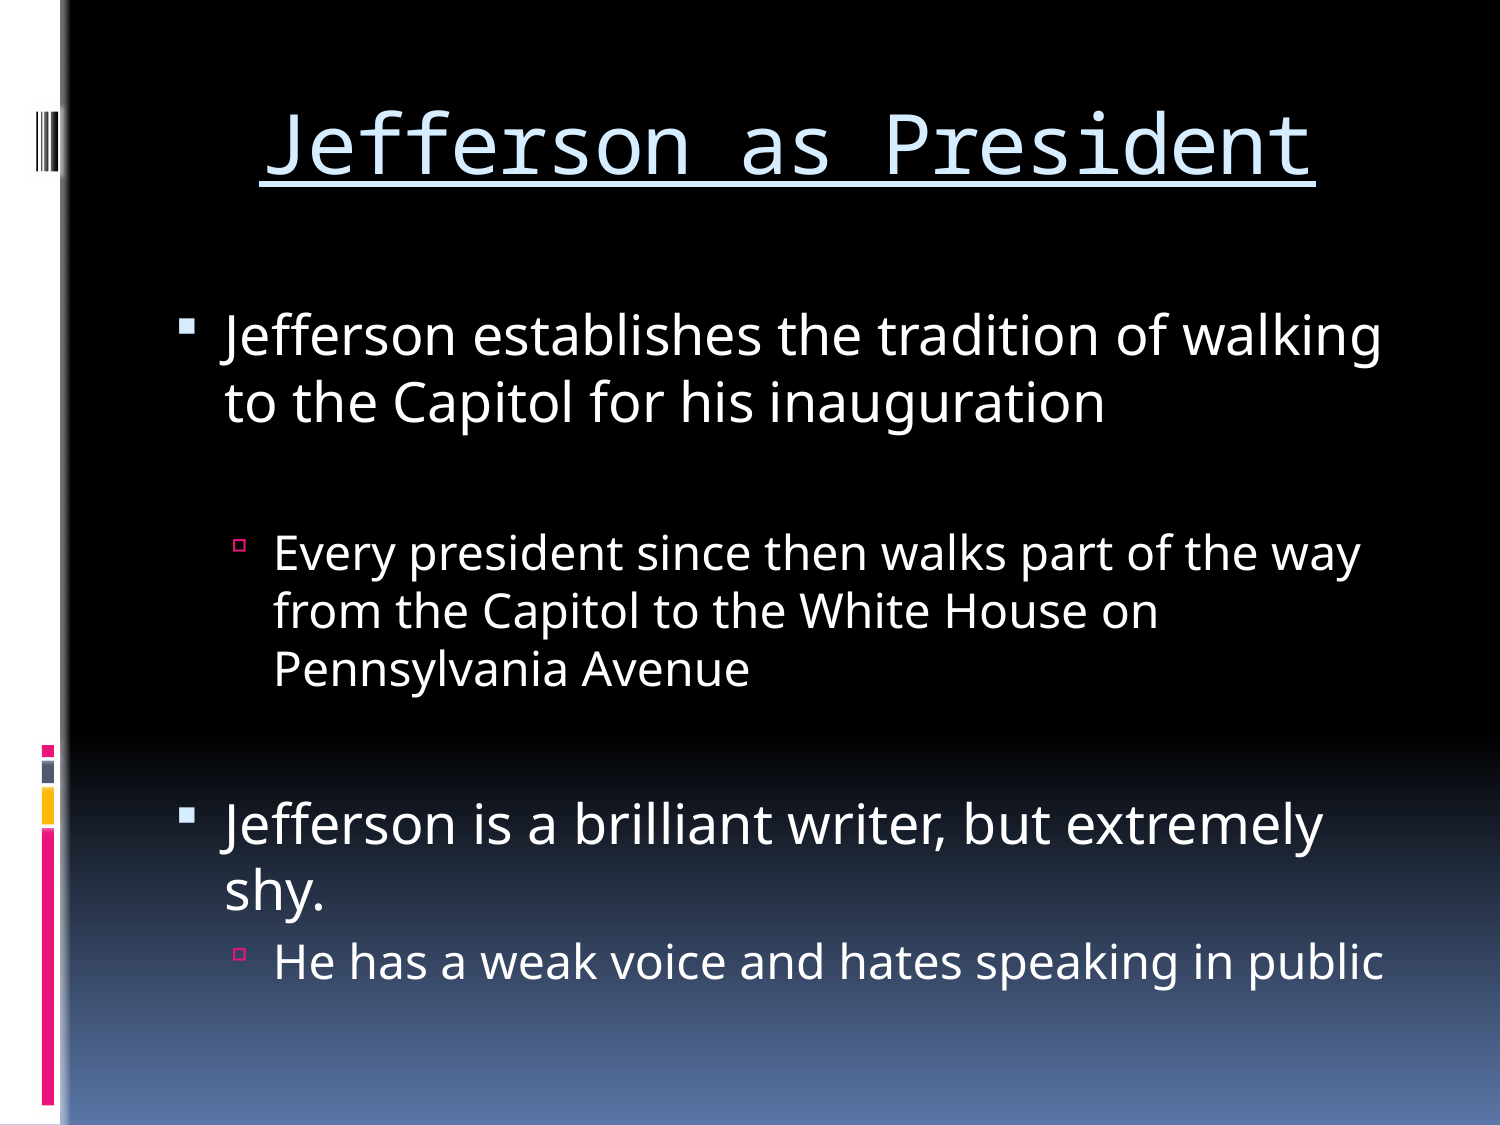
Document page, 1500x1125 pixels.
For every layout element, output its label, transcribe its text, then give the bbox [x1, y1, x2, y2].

list Jefferson establishes the tradition of walking to the Capitol for his inauguration Every president since then walks part of the way from the Capitol to the White House on Pennsylvania Avenue Jefferson is a brilliant writer, but extremely shy. He has a weak voice and hates speaking in public [150, 292, 1425, 1043]
title Jefferson as President [150, 83, 1425, 234]
